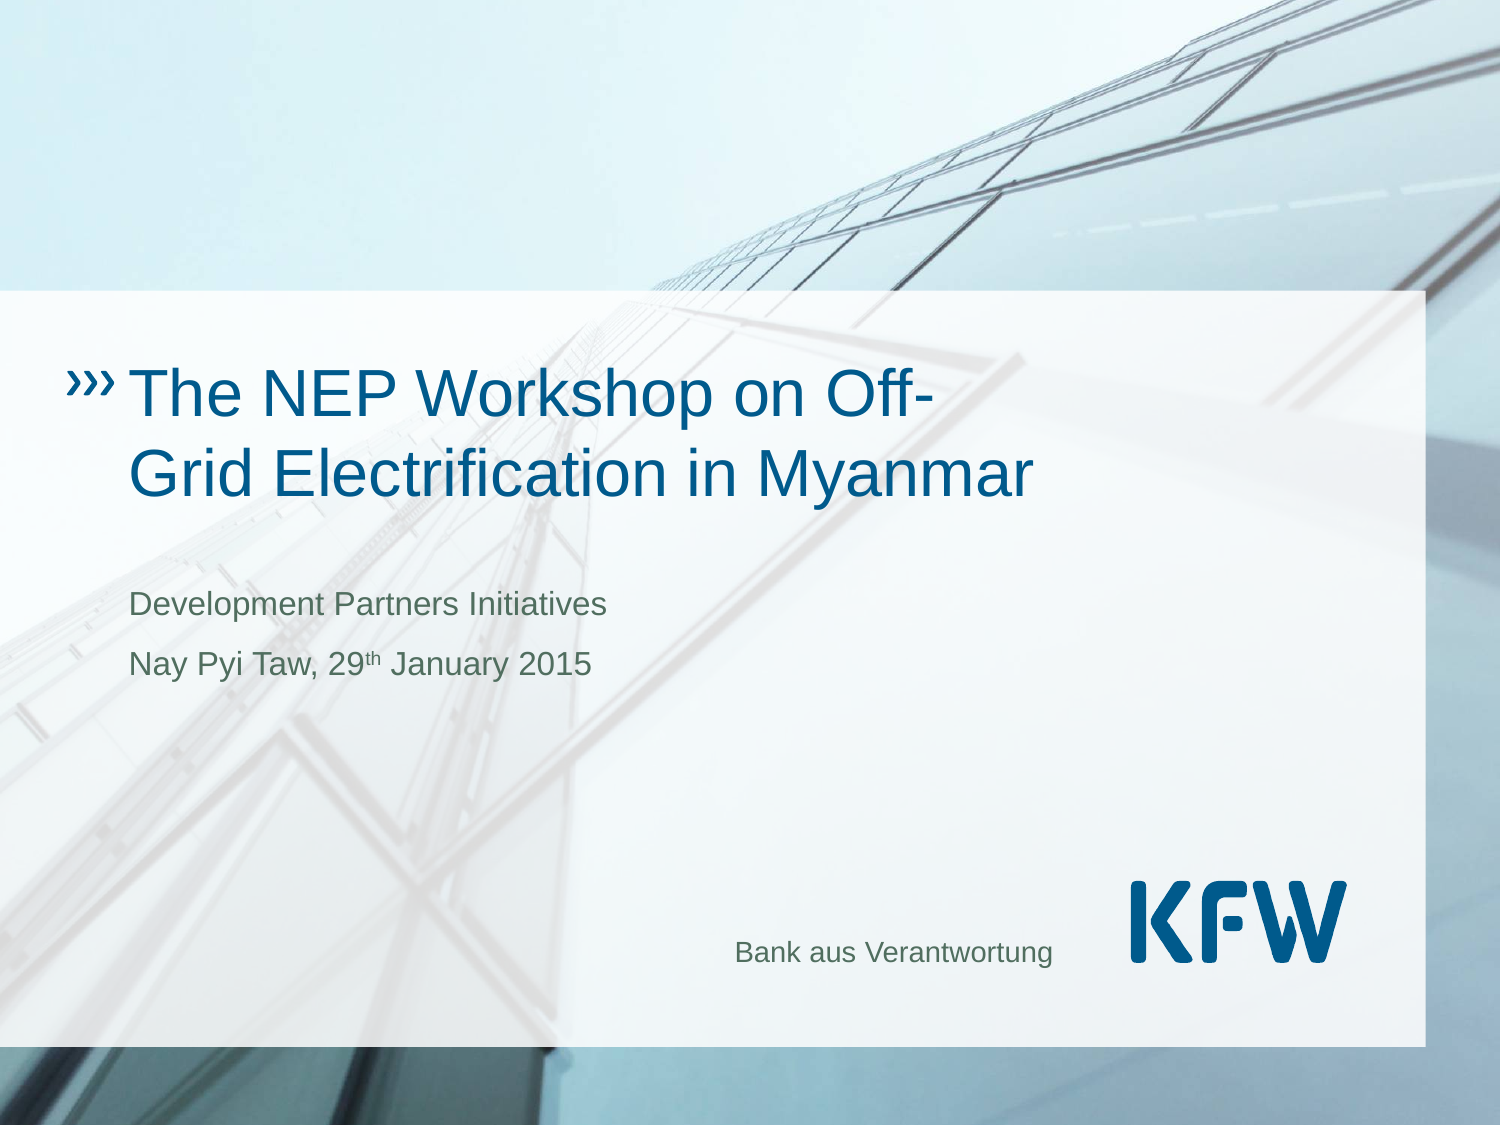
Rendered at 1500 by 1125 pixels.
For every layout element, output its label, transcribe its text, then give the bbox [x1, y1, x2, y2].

title The NEP Workshop on Off-Grid Electrification in Myanmar [128, 349, 1054, 528]
subtitle Development Partners Initiatives Nay Pyi Taw, 29th January 2015 [128, 574, 1056, 870]
picture [0, 0, 1500, 1125]
